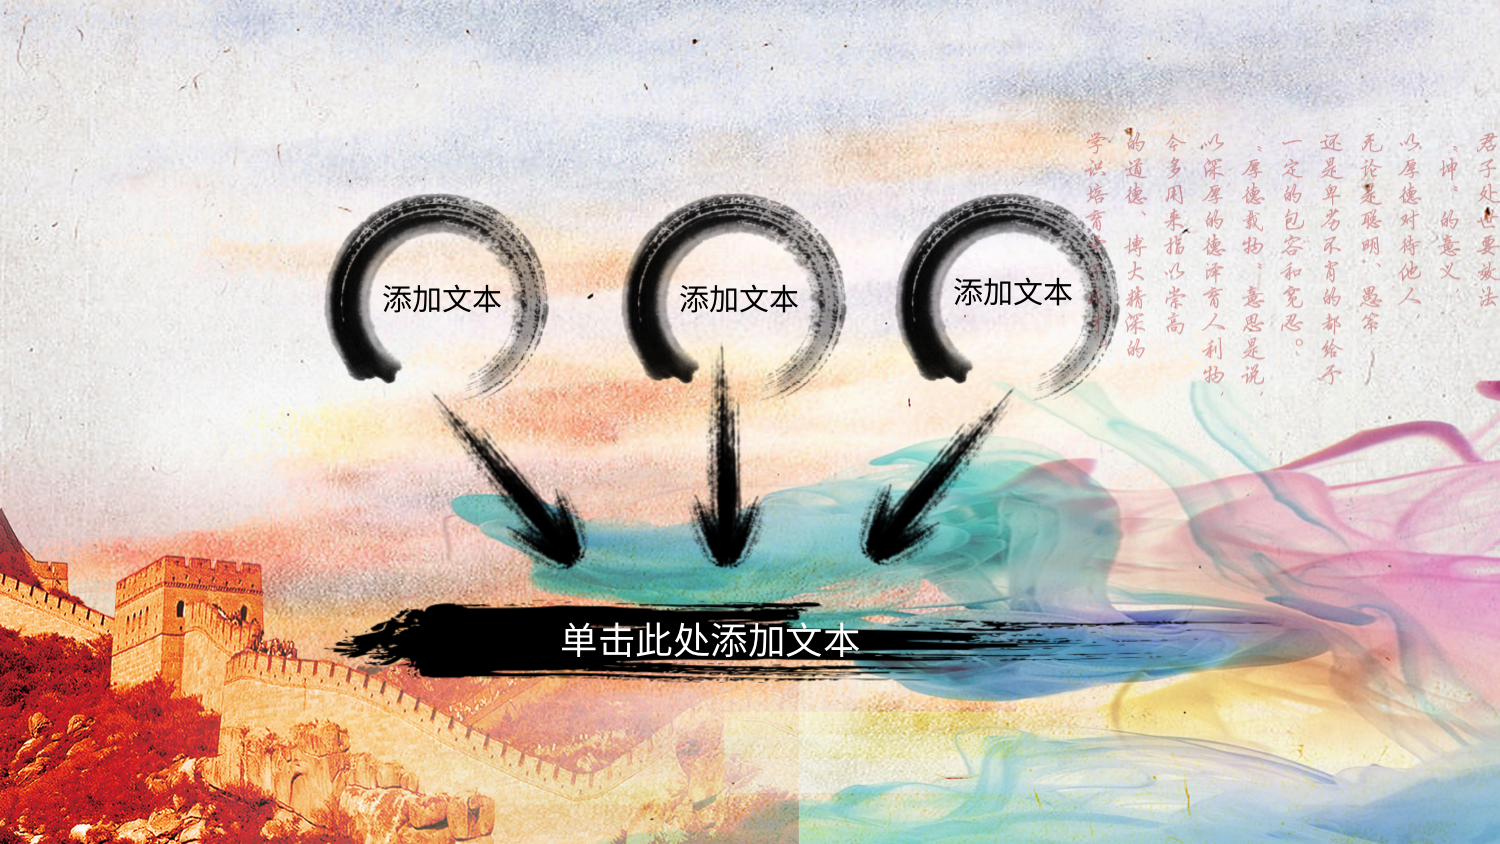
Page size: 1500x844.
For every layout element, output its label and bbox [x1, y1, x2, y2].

text_box [311, 162, 571, 419]
text_box [608, 162, 869, 419]
text_box [882, 162, 1143, 419]
picture [0, 0, 1500, 844]
text_box [323, 599, 1273, 683]
